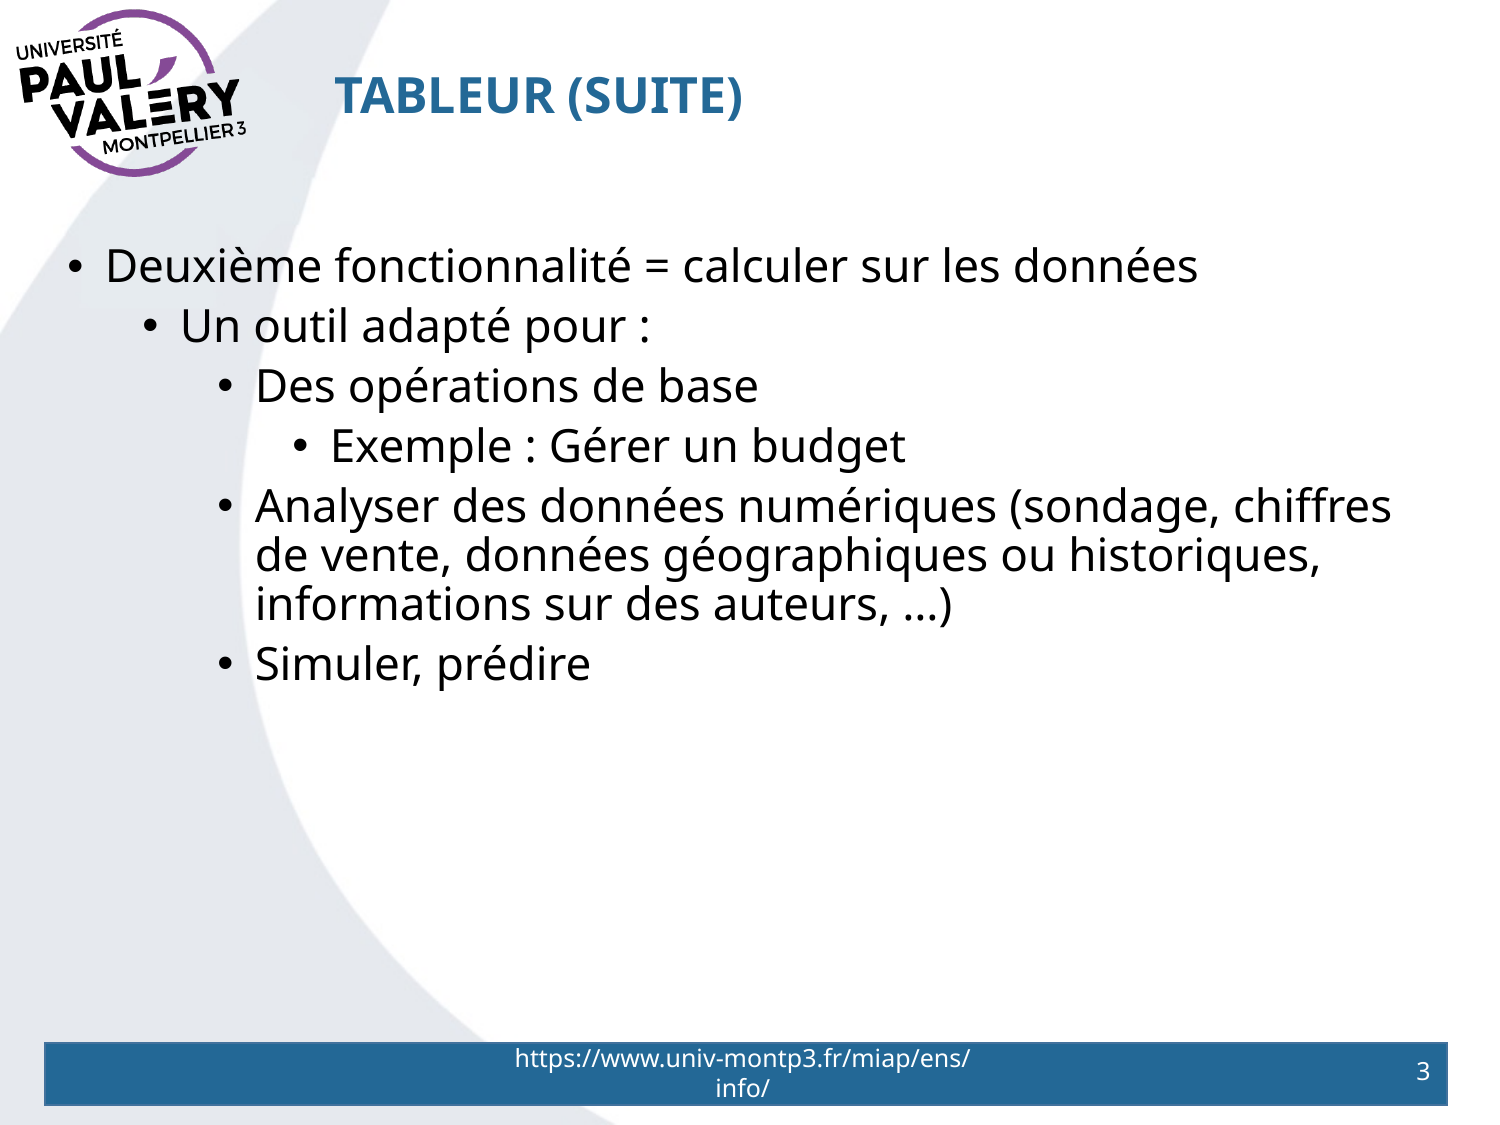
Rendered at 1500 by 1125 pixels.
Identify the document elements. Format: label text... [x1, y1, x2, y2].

slide_number 3 [1107, 1042, 1446, 1103]
footer https://www.univ-montp3.fr/miap/ens/info/ [482, 1042, 1004, 1103]
list Deuxième fonctionnalité = calculer sur les données Un outil adapté pour : Des opérations de base Exemple : Gérer un budget Analyser des données numériques (sondage, chiffres de vente, données géographiques ou historiques, informations sur des auteurs, …) Simuler, prédire [52, 235, 1446, 1001]
picture [0, 0, 1500, 1125]
title Tableur (suite) [319, 28, 1446, 168]
